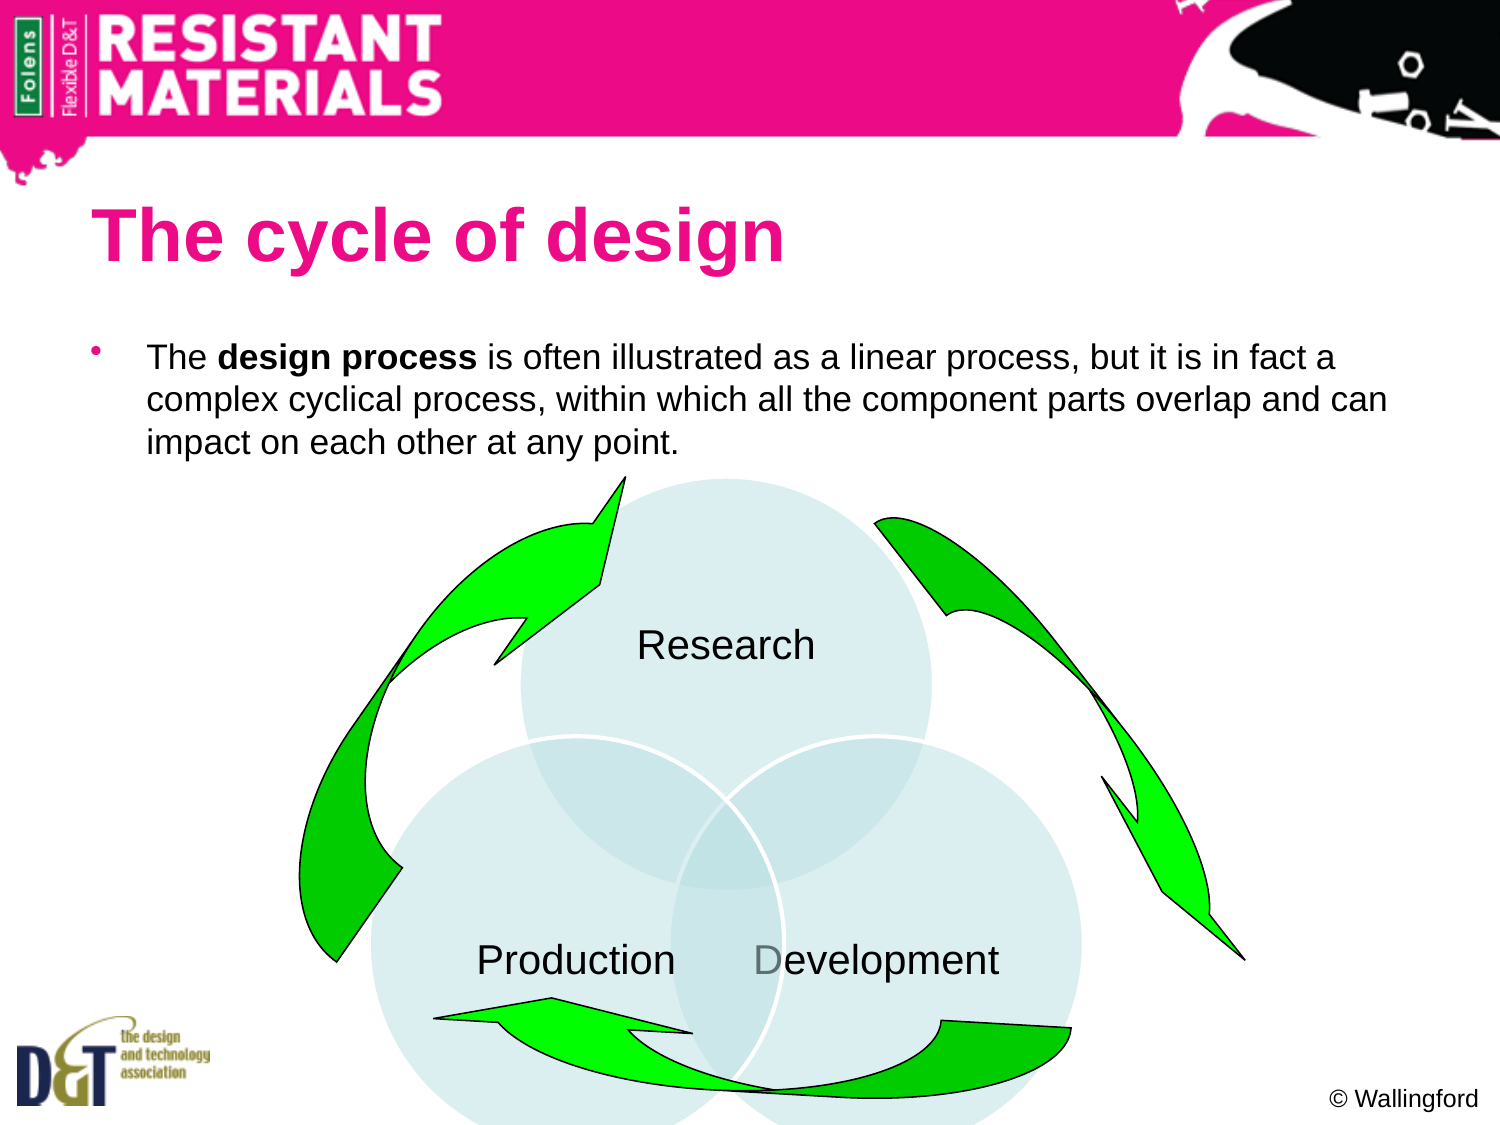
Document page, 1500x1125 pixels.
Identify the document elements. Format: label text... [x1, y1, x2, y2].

text_box [1168, 792, 1246, 961]
footer © Wallingford [1257, 1074, 1495, 1125]
title The cycle of design [76, 160, 1427, 301]
picture [0, 0, 1500, 1125]
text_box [289, 467, 1164, 1125]
list The design process is often illustrated as a linear process, but it is in fact a complex cyclical process, within which all the component parts overlap and can impact on each other at any point. [75, 326, 1425, 1005]
